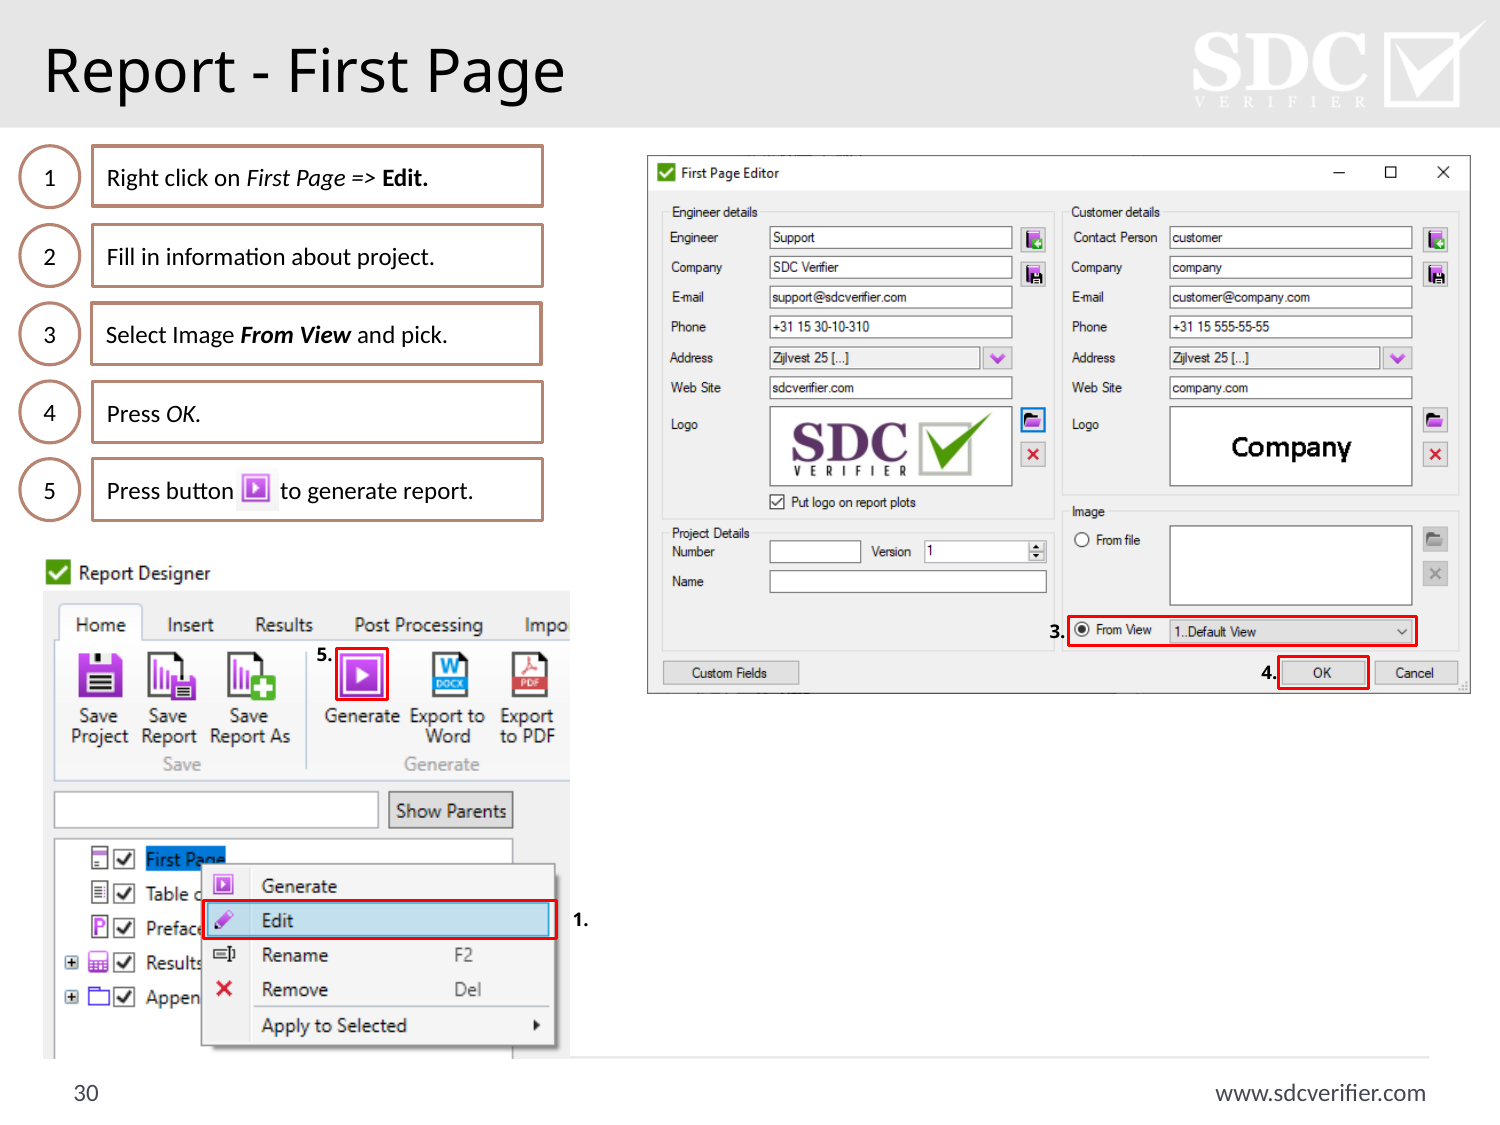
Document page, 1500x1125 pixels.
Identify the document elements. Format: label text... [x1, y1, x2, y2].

title Report - First Page [29, 24, 1478, 113]
text_box Press OK. [91, 380, 544, 444]
footer www.sdcverifier.com [1200, 1072, 1443, 1111]
text_box 3 [18, 301, 82, 367]
slide_number 30 [58, 1073, 163, 1109]
text_box Fill in information about project. [91, 223, 544, 288]
text_box 5 [18, 457, 82, 523]
text_box Press button to generate report. [91, 457, 544, 522]
text_box 1 [18, 144, 82, 210]
text_box 4 [18, 379, 82, 445]
text_box 2 [18, 223, 82, 289]
text_box Select Image From View and pick. [90, 301, 543, 366]
text_box 1. [577, 900, 609, 938]
picture [0, 0, 1500, 1125]
text_box Right click on First Page => Edit. [91, 144, 544, 208]
